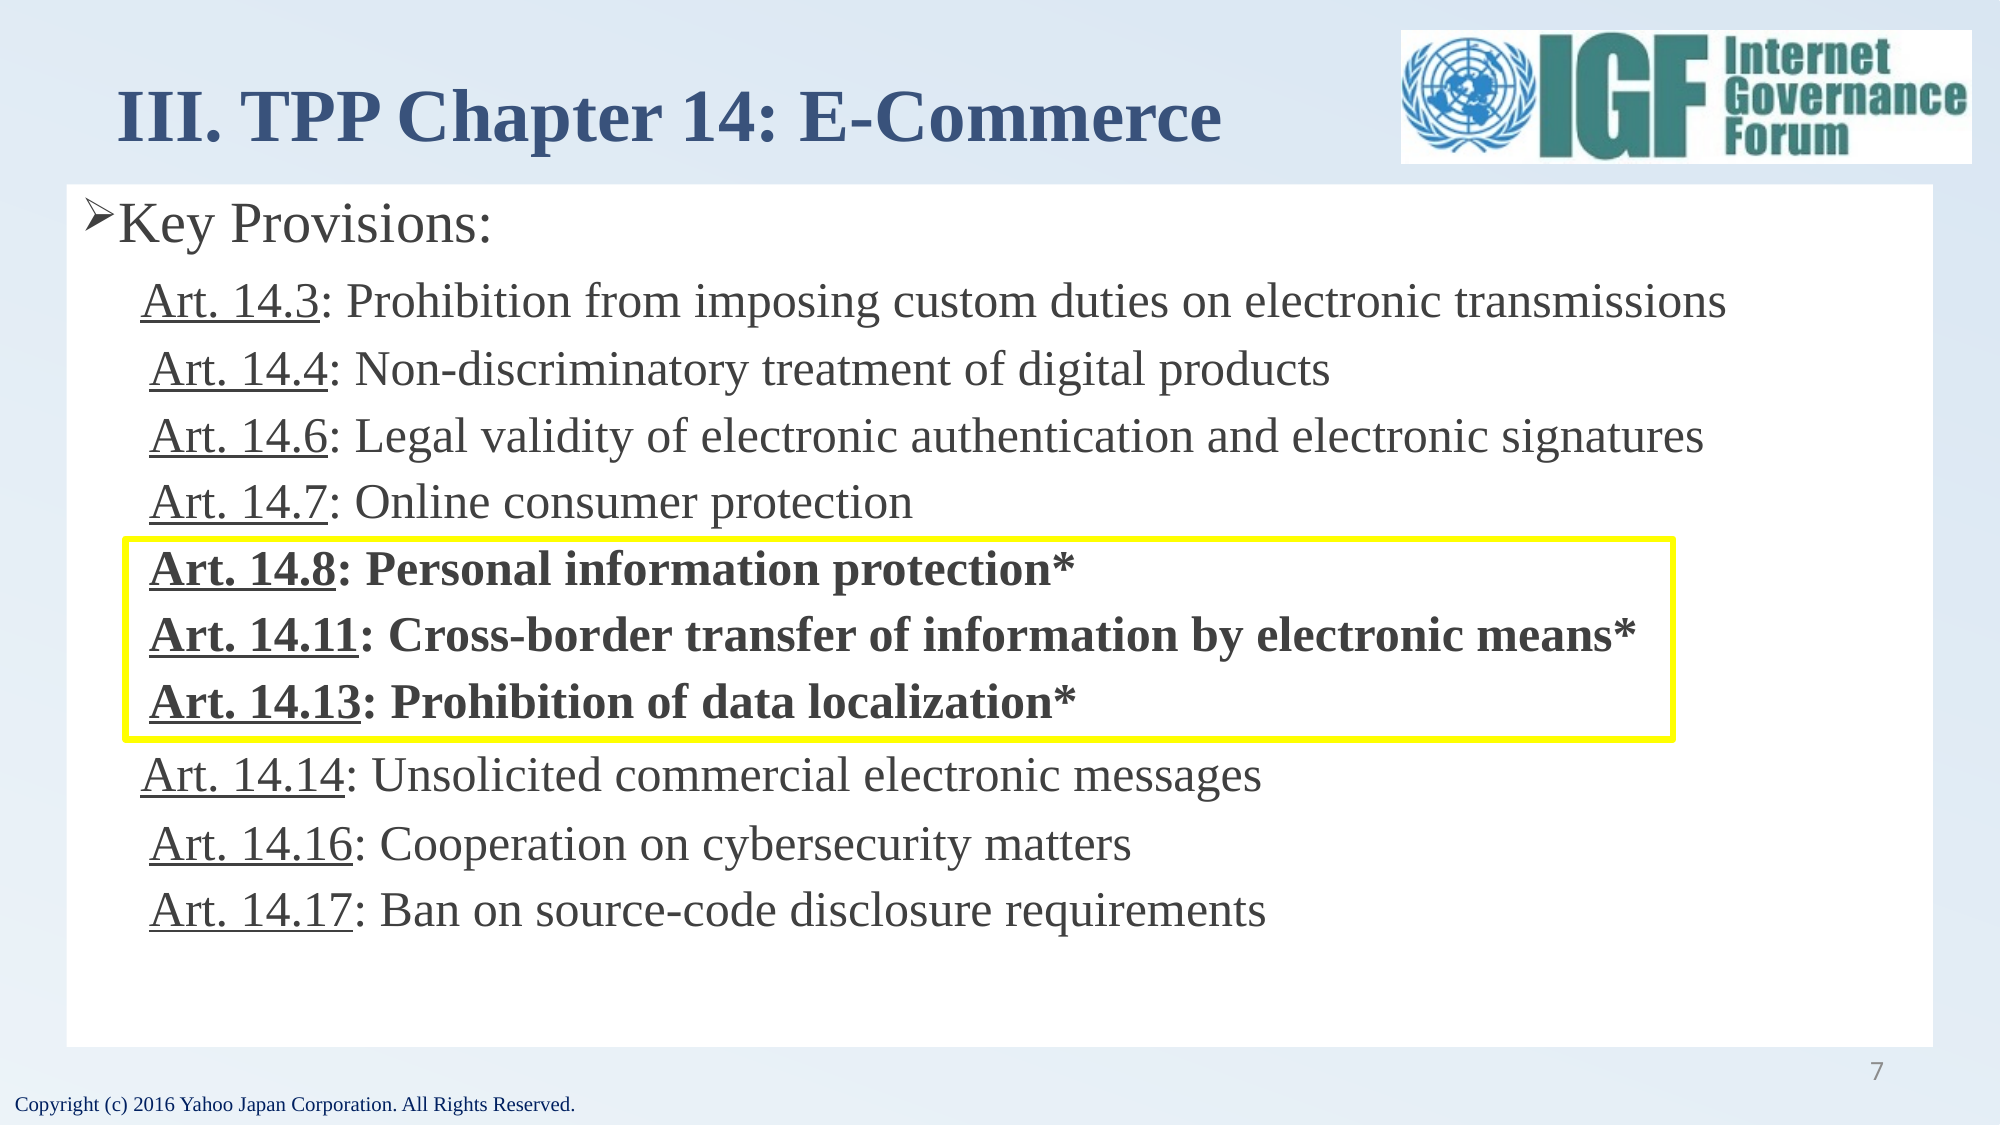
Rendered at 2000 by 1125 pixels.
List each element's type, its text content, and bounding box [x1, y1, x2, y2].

text_box [125, 538, 1674, 741]
text_box Copyright (c) 2016 Yahoo Japan Corporation. All Rights Reserved. [0, 1083, 598, 1125]
list Key Provisions: Art. 14.3: Prohibition from imposing custom duties on electronic transmissions Art. 14.4: Non-discriminatory treatment of digital products Art. 14.6: Legal validity of electronic authentication and electronic signatures Art. 14.7: Online consumer protection Art. 14.8: Personal information protection* Art. 14.11: Cross-border transfer of information by electronic means* Art. 14.13: Prohibition of data localization* Art. 14.14: Unsolicited commercial electronic messages Art. 14.16: Cooperation on cybersecurity matters Art. 14.17: Ban on source-code disclosure requirements [66, 184, 1933, 1047]
text_box III. TPP Chapter 14: E-Commerce [101, 30, 1401, 164]
picture [1401, 30, 1972, 164]
slide_number 7 [1432, 1047, 1900, 1103]
